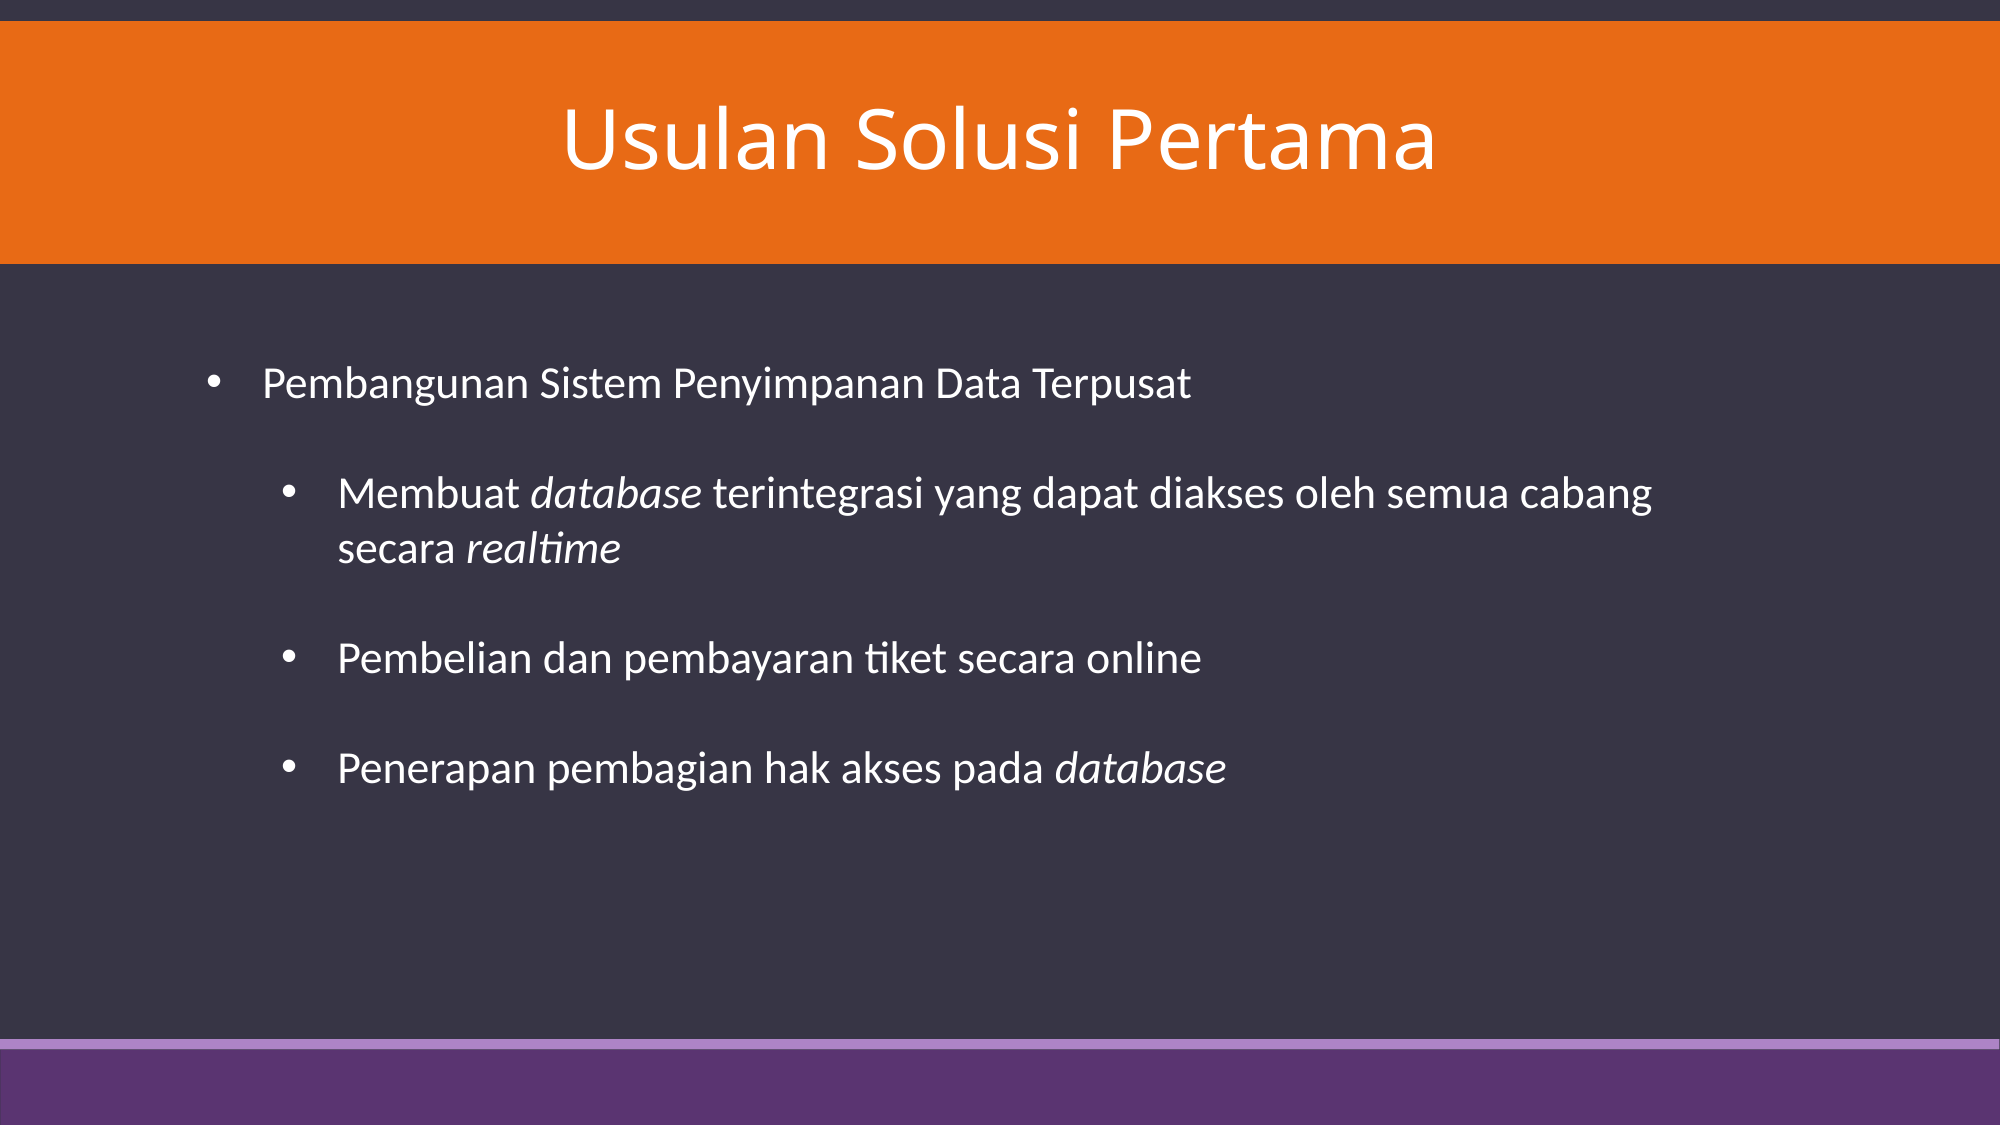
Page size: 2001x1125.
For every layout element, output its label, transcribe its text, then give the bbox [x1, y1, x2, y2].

picture [0, 21, 2000, 265]
text_box Pembangunan Sistem Penyimpanan Data Terpusat Membuat database terintegrasi yang dapat diakses oleh semua cabang secara realtime Pembelian dan pembayaran tiket secara online Penerapan pembagian hak akses pada database [191, 345, 1776, 861]
